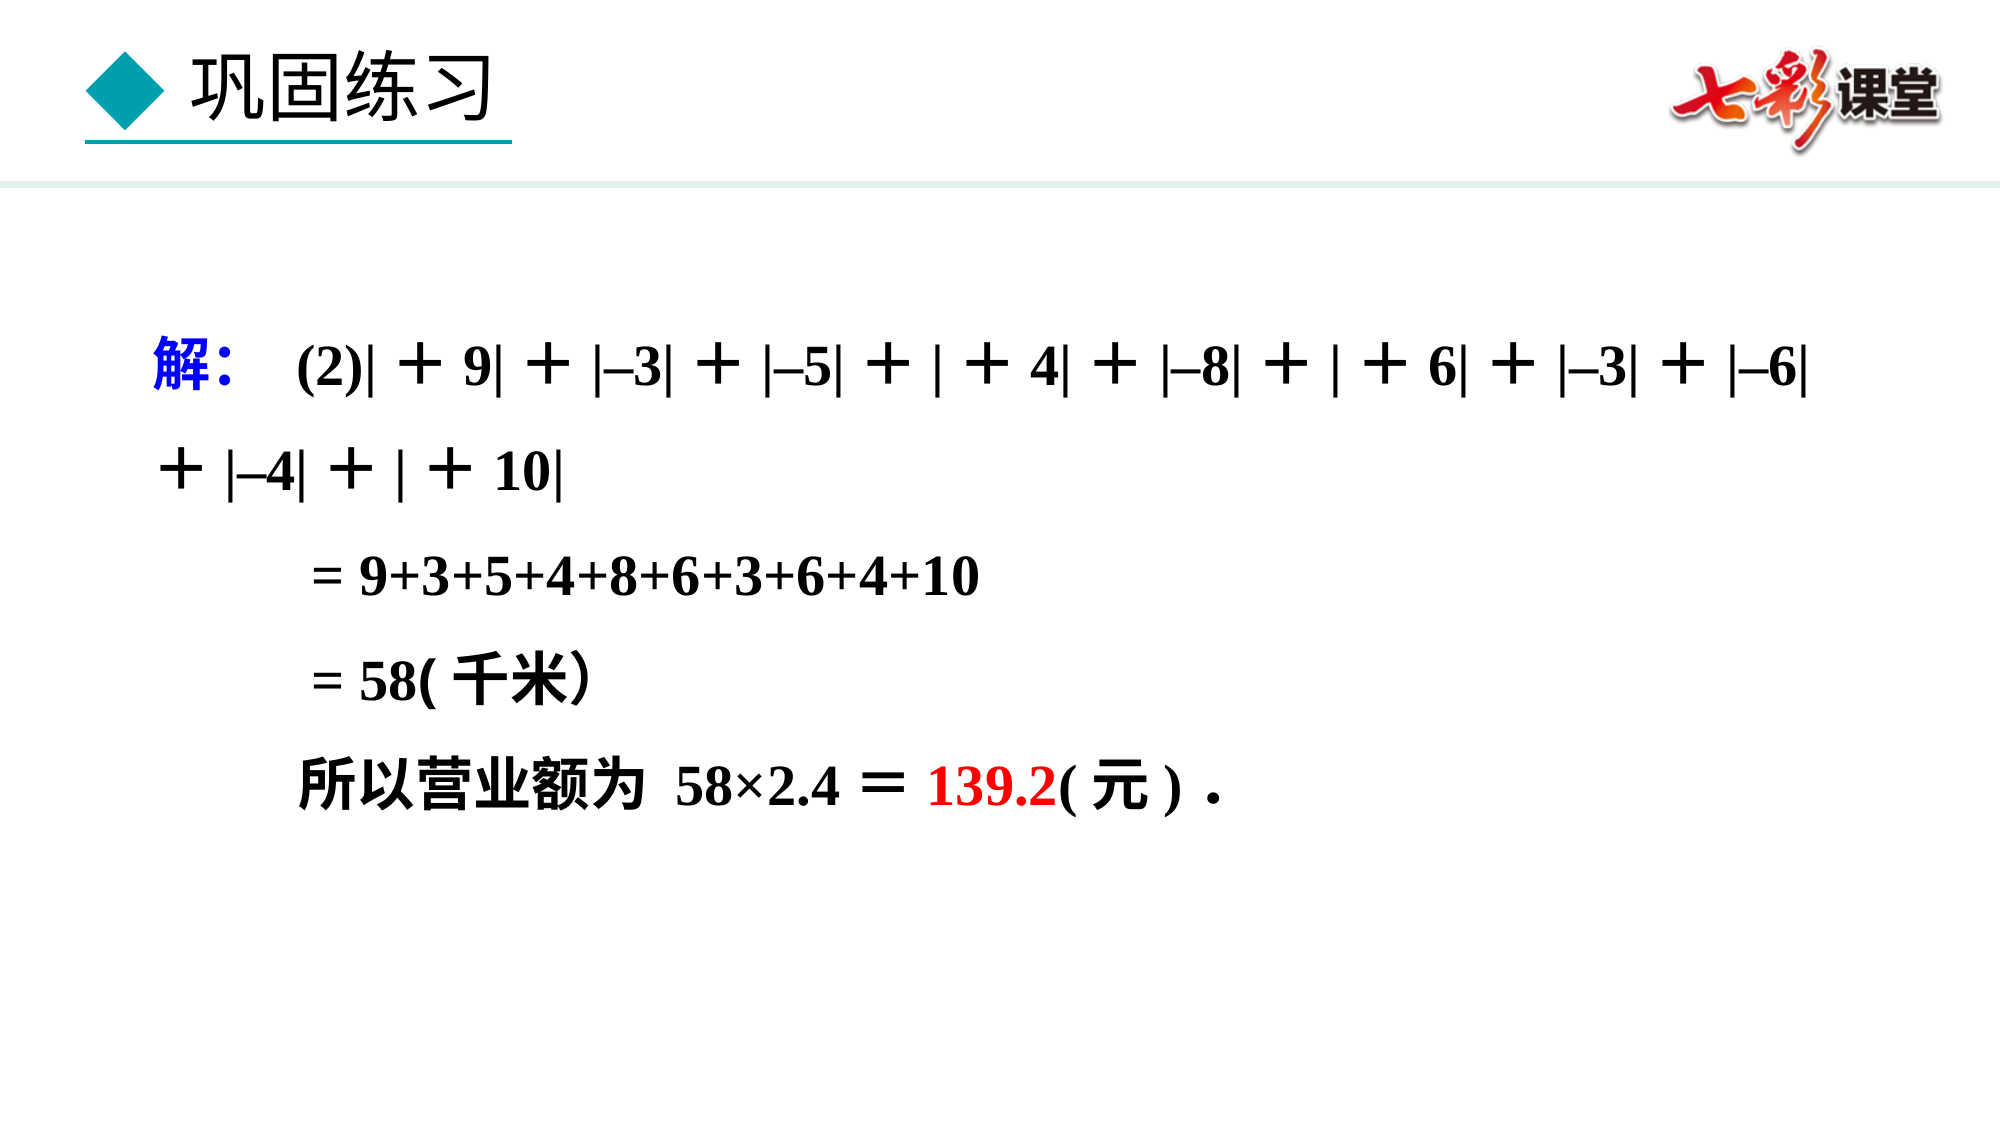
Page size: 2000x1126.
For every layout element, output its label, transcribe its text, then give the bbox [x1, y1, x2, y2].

picture [1666, 42, 1948, 157]
text_box 解： (2)|＋9|＋|–3|＋|–5|＋|＋4|＋|–8|＋|＋6|＋|–3|＋|–6|＋|–4|＋|＋10| = 9+3+5+4+8+6+3+6+4+10 = 58(千米） 所以营业额为 58×2.4＝139.2(元)． [132, 282, 1947, 827]
